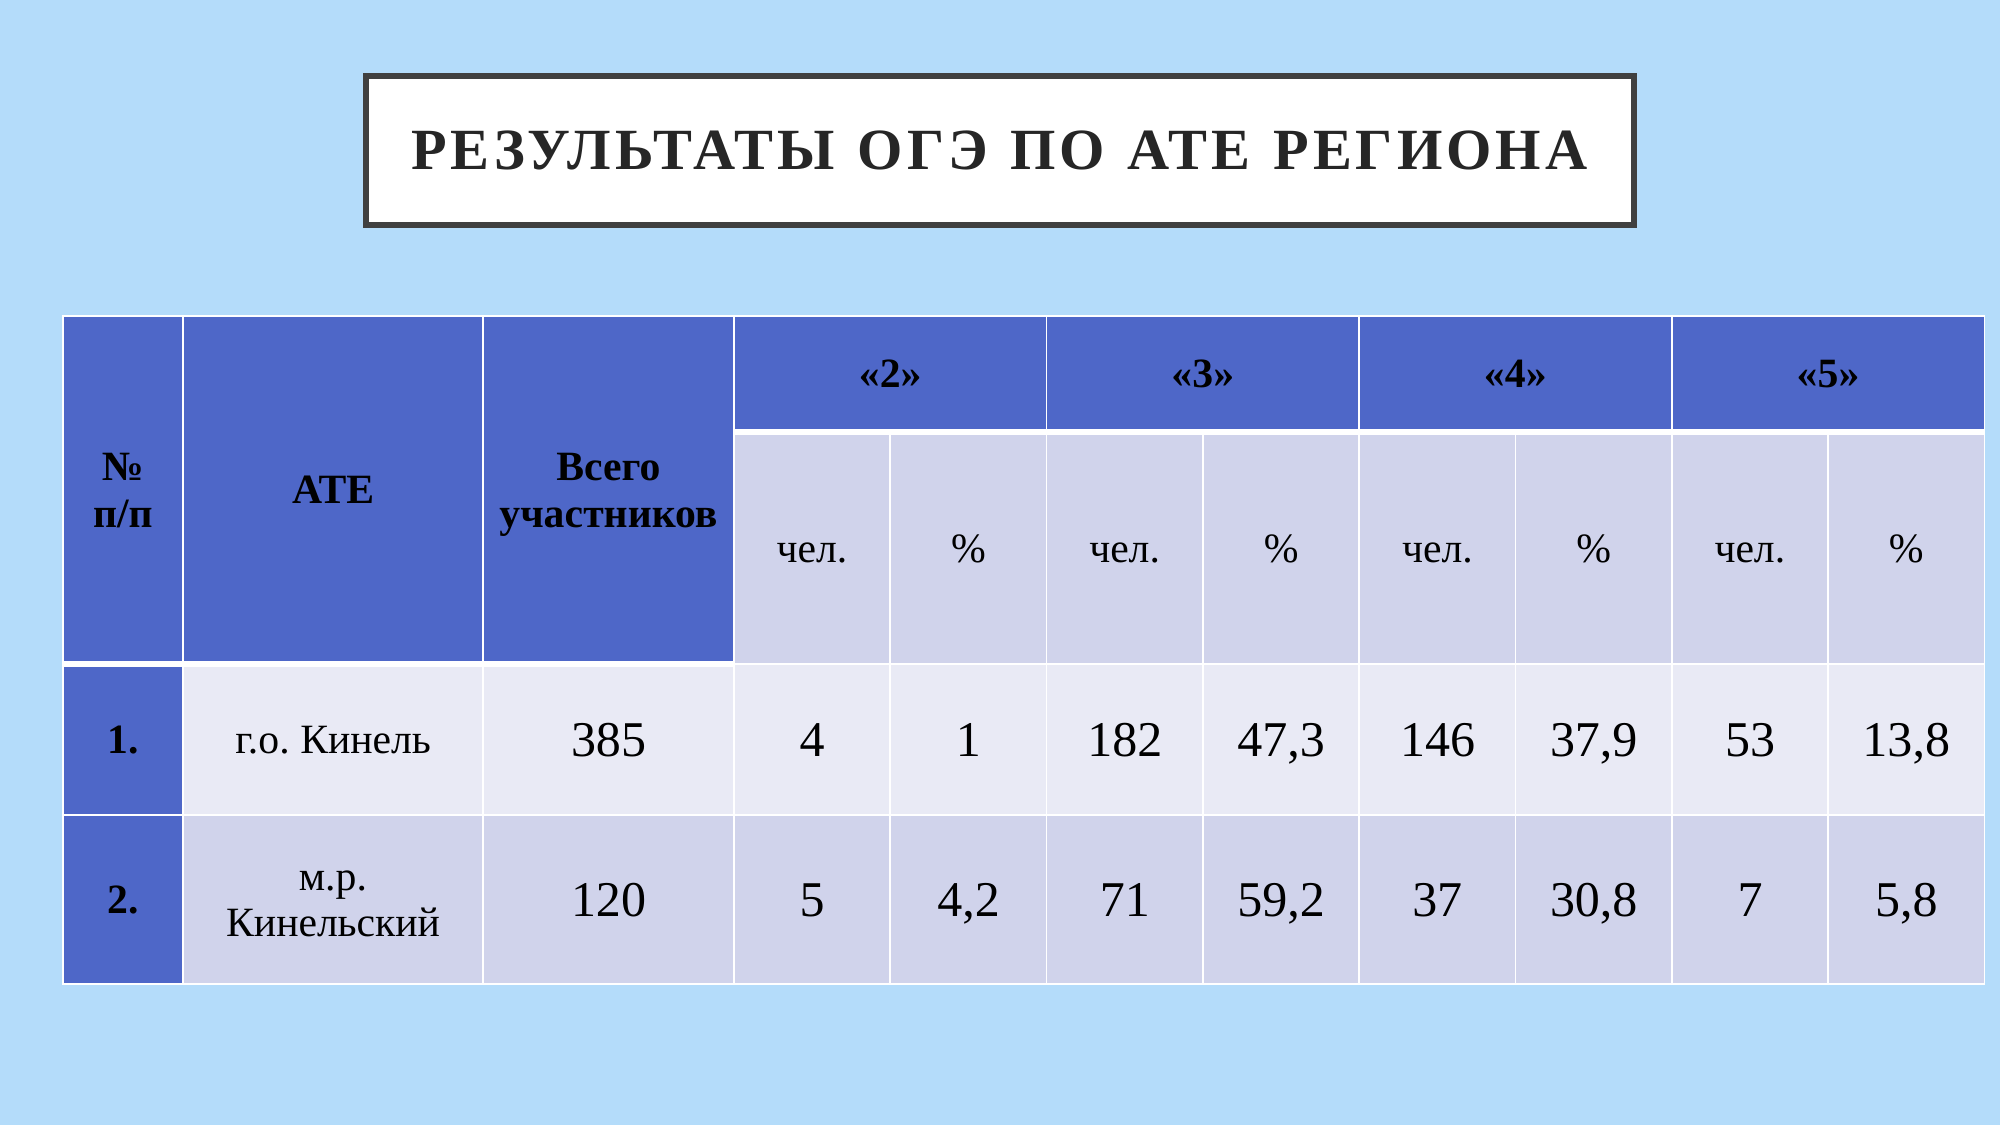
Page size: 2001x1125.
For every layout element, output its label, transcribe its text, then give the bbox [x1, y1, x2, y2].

table_cell чел. [1047, 435, 1202, 663]
table_cell 2. [64, 816, 182, 983]
table_cell 7 [1673, 816, 1827, 983]
table_cell 37,9 [1516, 665, 1671, 814]
table_header «3» [1047, 317, 1358, 429]
table_header Всего участников [484, 317, 733, 661]
table_header «2» [735, 317, 1046, 429]
table_cell 71 [1047, 816, 1202, 983]
table_header АТЕ [184, 317, 482, 661]
table_cell 1 [891, 665, 1046, 814]
table_cell % [891, 435, 1046, 663]
table_cell 47,3 [1204, 665, 1358, 814]
table_cell % [1516, 435, 1671, 663]
table_cell 4,2 [891, 816, 1046, 983]
table_cell 53 [1673, 665, 1827, 814]
table_cell 5 [735, 816, 889, 983]
table_cell чел. [1673, 435, 1827, 663]
table_cell 4 [735, 665, 889, 814]
table_cell г.о. Кинель [184, 667, 482, 814]
table_cell м.р. Кинельский [184, 816, 482, 983]
table_cell 385 [484, 667, 733, 814]
title Результаты ОГЭ по АТЕ региона [363, 73, 1637, 228]
table_cell чел. [1360, 435, 1515, 663]
table_header «4» [1360, 317, 1671, 429]
table_cell 182 [1047, 665, 1202, 814]
table_cell чел. [735, 435, 889, 663]
table_cell 59,2 [1204, 816, 1358, 983]
table_cell 13,8 [1829, 665, 1984, 814]
table_cell 37 [1360, 816, 1515, 983]
table_cell 1. [64, 667, 182, 814]
table_cell 5,8 [1829, 816, 1984, 983]
table_cell 120 [484, 816, 733, 983]
table_cell 30,8 [1516, 816, 1671, 983]
table_header № п/п [64, 317, 182, 661]
table_cell 146 [1360, 665, 1515, 814]
table_cell % [1204, 435, 1358, 663]
table_cell % [1829, 435, 1984, 663]
table_header «5» [1673, 317, 1984, 429]
